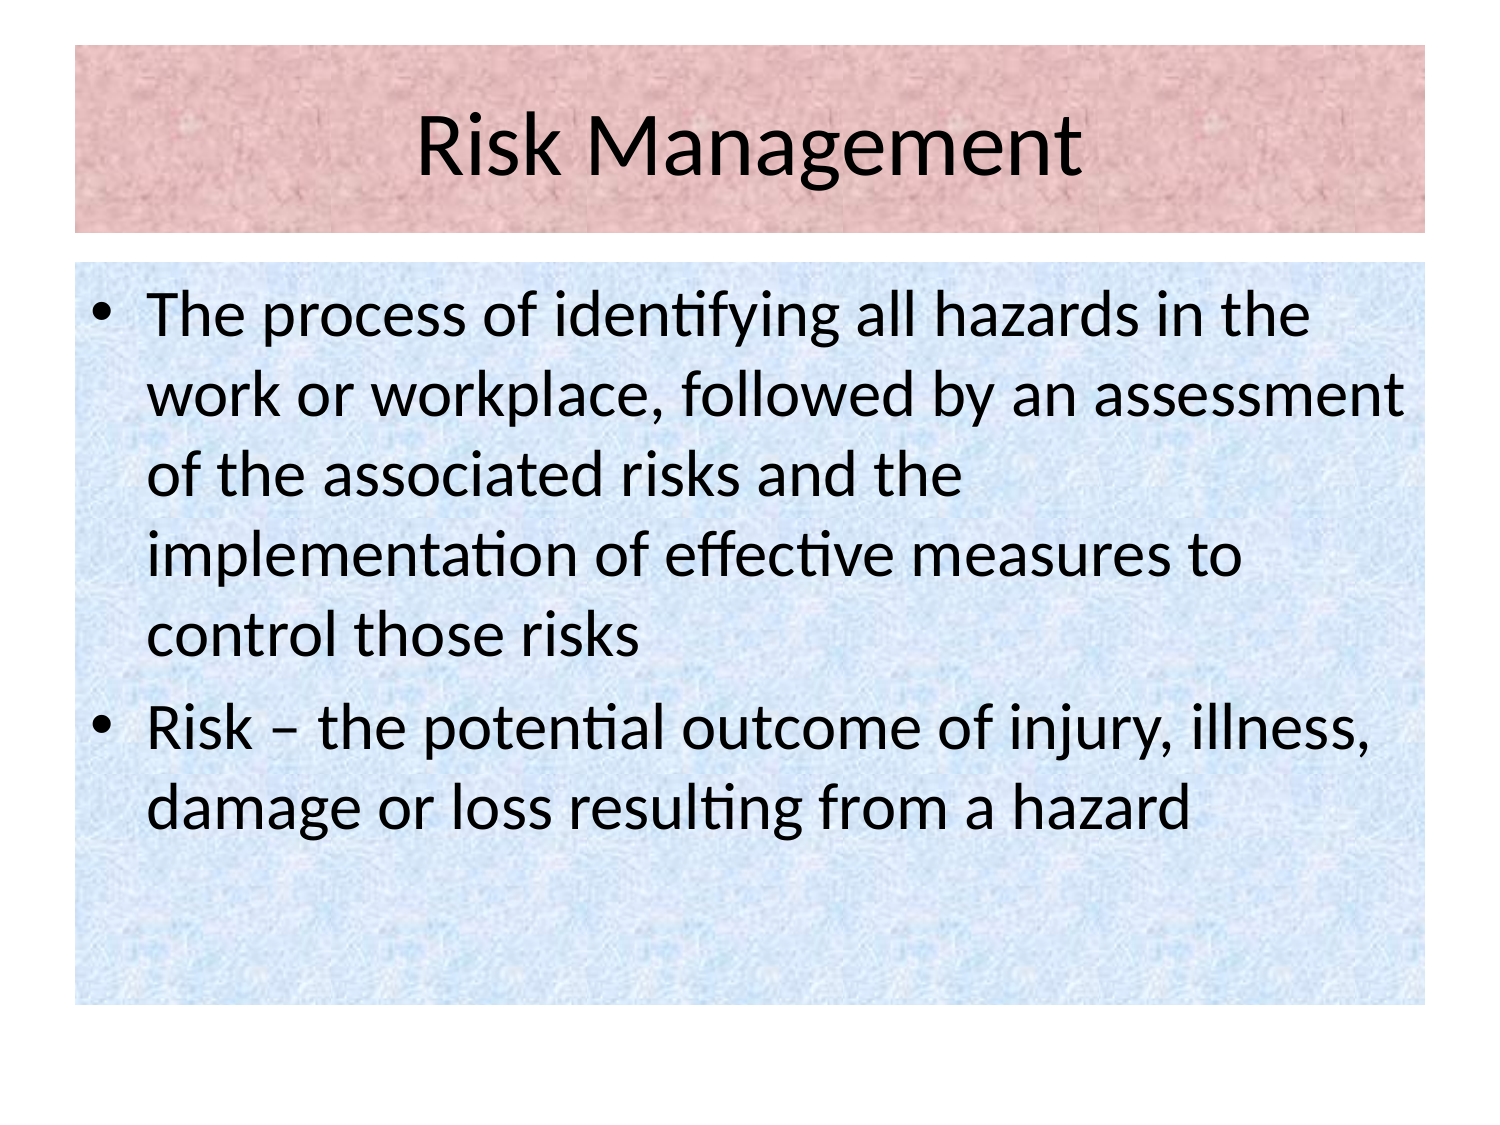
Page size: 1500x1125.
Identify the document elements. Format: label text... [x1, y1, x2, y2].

title Risk Management [75, 45, 1425, 233]
list The process of identifying all hazards in the work or workplace, followed by an assessment of the associated risks and the implementation of effective measures to control those risks Risk – the potential outcome of injury, illness, damage or loss resulting from a hazard [75, 262, 1425, 1005]
